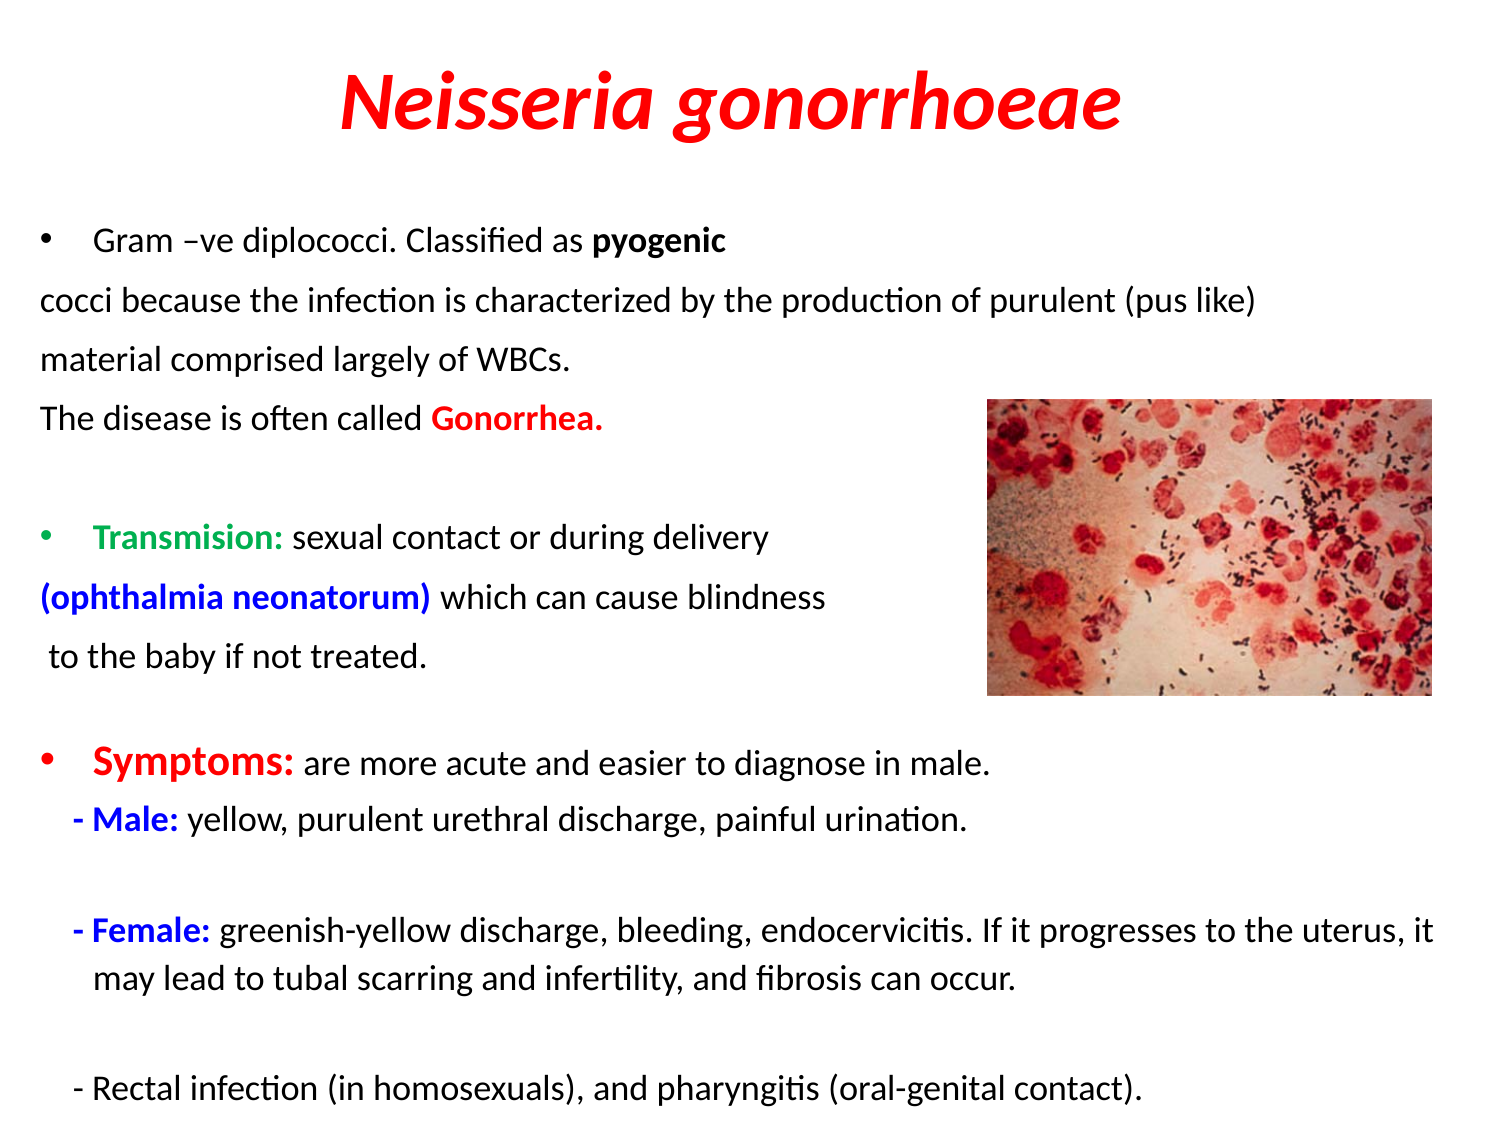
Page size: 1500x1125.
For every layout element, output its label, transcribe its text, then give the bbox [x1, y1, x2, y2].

title Neisseria gonorrhoeae [75, 24, 1425, 168]
picture [987, 399, 1432, 696]
list Gram –ve diplococci. Classified as pyogenic cocci because the infection is characterized by the production of purulent (pus like) material comprised largely of WBCs. The disease is often called Gonorrhea. Transmision: sexual contact or during delivery (ophthalmia neonatorum) which can cause blindness to the baby if not treated. Symptoms: are more acute and easier to diagnose in male. - Male: yellow, purulent urethral discharge, painful urination. - Female: greenish-yellow discharge, bleeding, endocervicitis. If it progresses to the uterus, it may lead to tubal scarring and infertility, and fibrosis can occur. - Rectal infection (in homosexuals), and pharyngitis (oral-genital contact). [24, 200, 1475, 1125]
